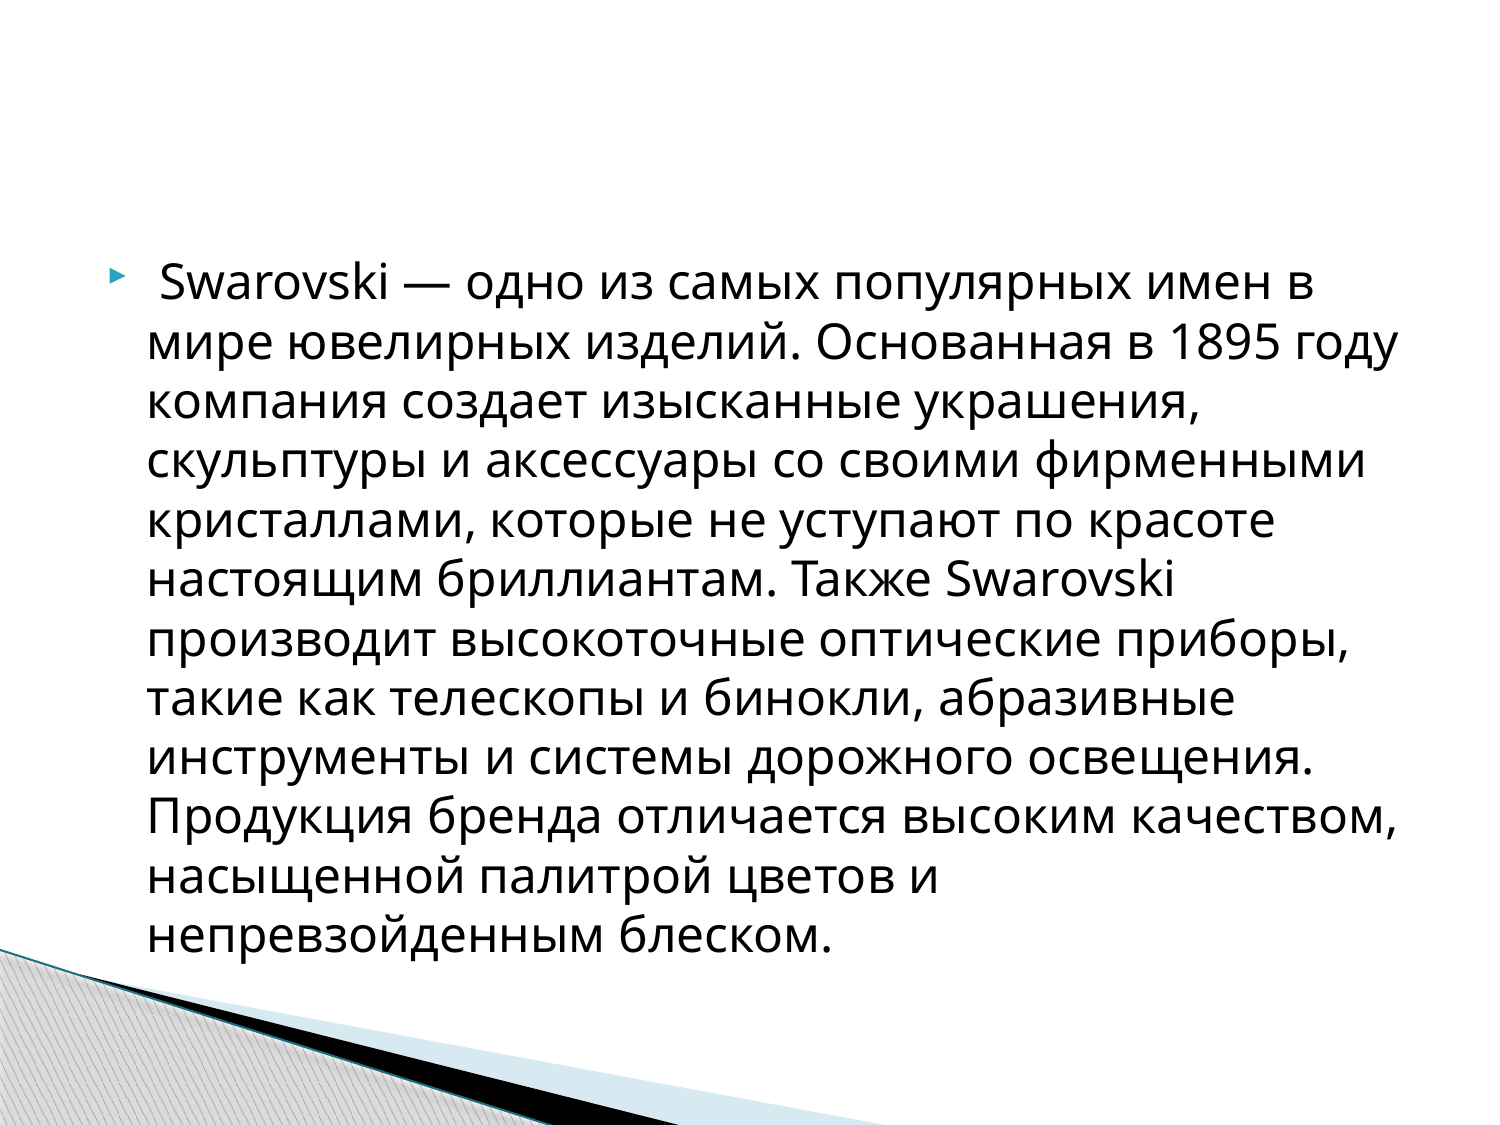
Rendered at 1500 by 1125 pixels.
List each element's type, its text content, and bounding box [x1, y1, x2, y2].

list Swarovski — одно из самых популярных имен в мире ювелирных изделий. Основанная в 1895 году компания создает изысканные украшения, скульптуры и аксессуары cо своими фирменными кристаллами, которые не уступают по красоте настоящим бриллиантам. Также Swarovski производит высокоточные оптические приборы, такие как телескопы и бинокли, абразивные инструменты и системы дорожного освещения. Продукция бренда отличается высоким качеством, насыщенной палитрой цветов и непревзойденным блеском. [75, 243, 1425, 986]
